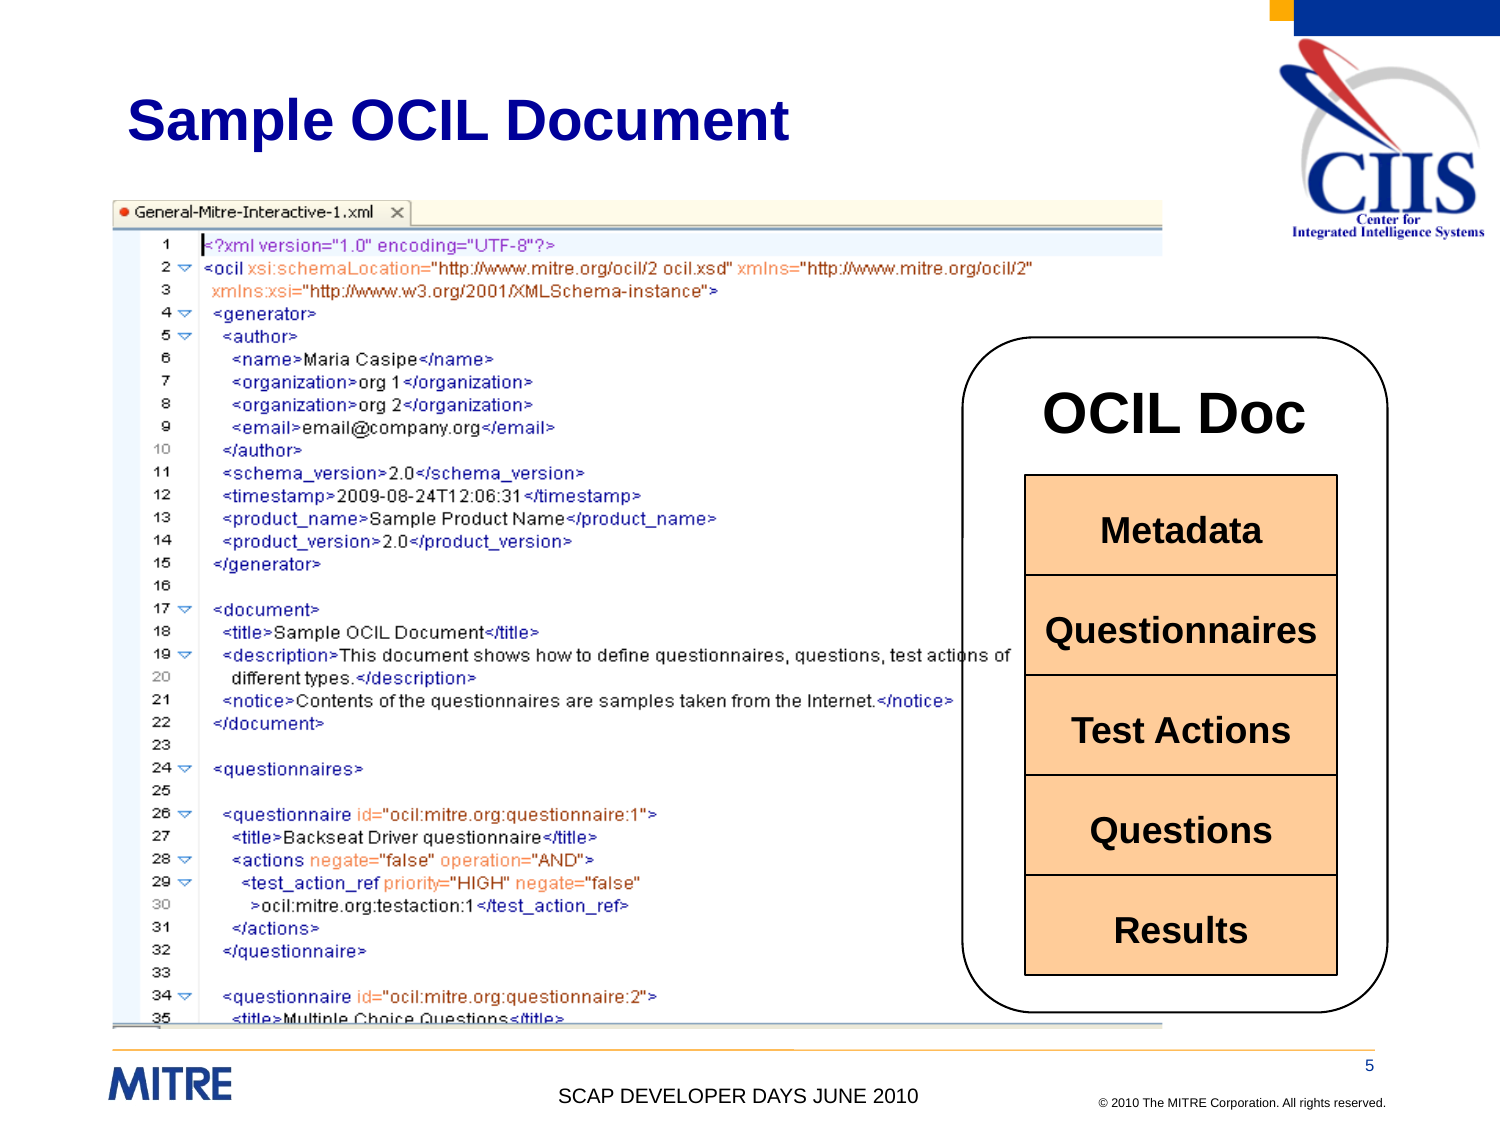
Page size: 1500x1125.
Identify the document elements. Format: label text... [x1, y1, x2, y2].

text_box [962, 337, 1388, 1013]
picture [1275, 37, 1500, 241]
picture [103, 1064, 236, 1106]
picture [112, 199, 1163, 1029]
title Sample OCIL Document [112, 45, 1375, 200]
slide_number 5 [1301, 1049, 1390, 1076]
